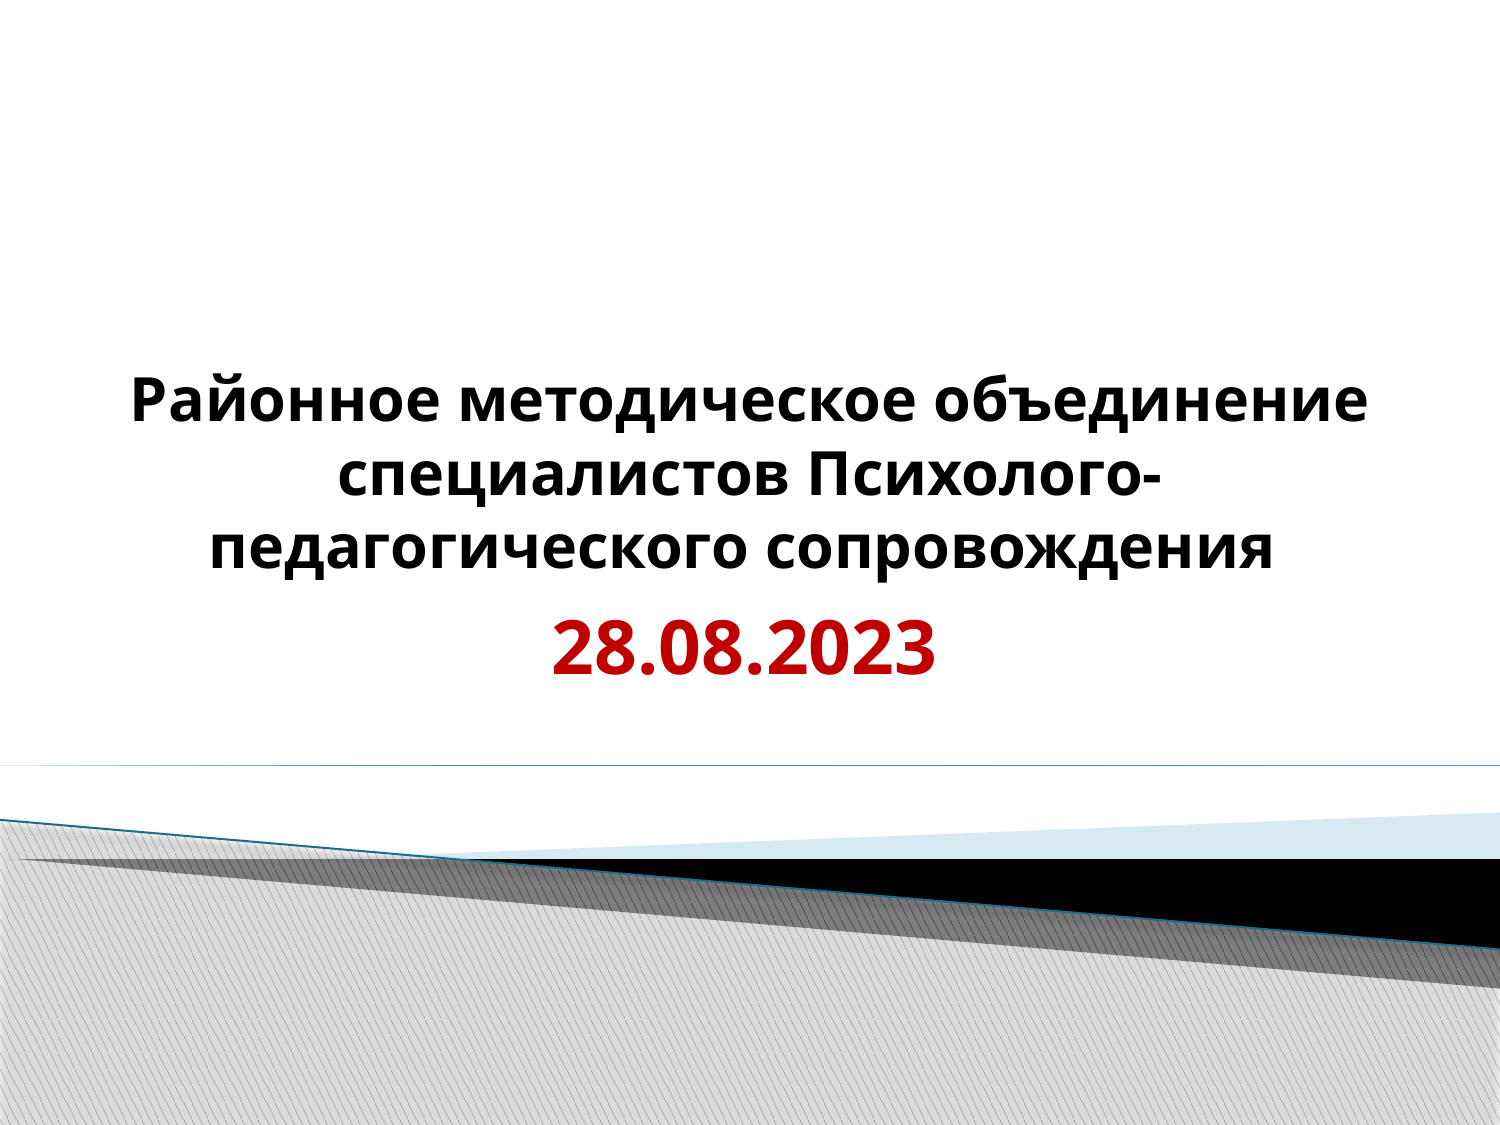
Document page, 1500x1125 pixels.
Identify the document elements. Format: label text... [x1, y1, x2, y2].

subtitle 28.08.2023 [112, 592, 1388, 790]
picture [5, 859, 1500, 989]
title Районное методическое объединение специалистов Психолого-педагогического сопровождения [112, 287, 1388, 588]
